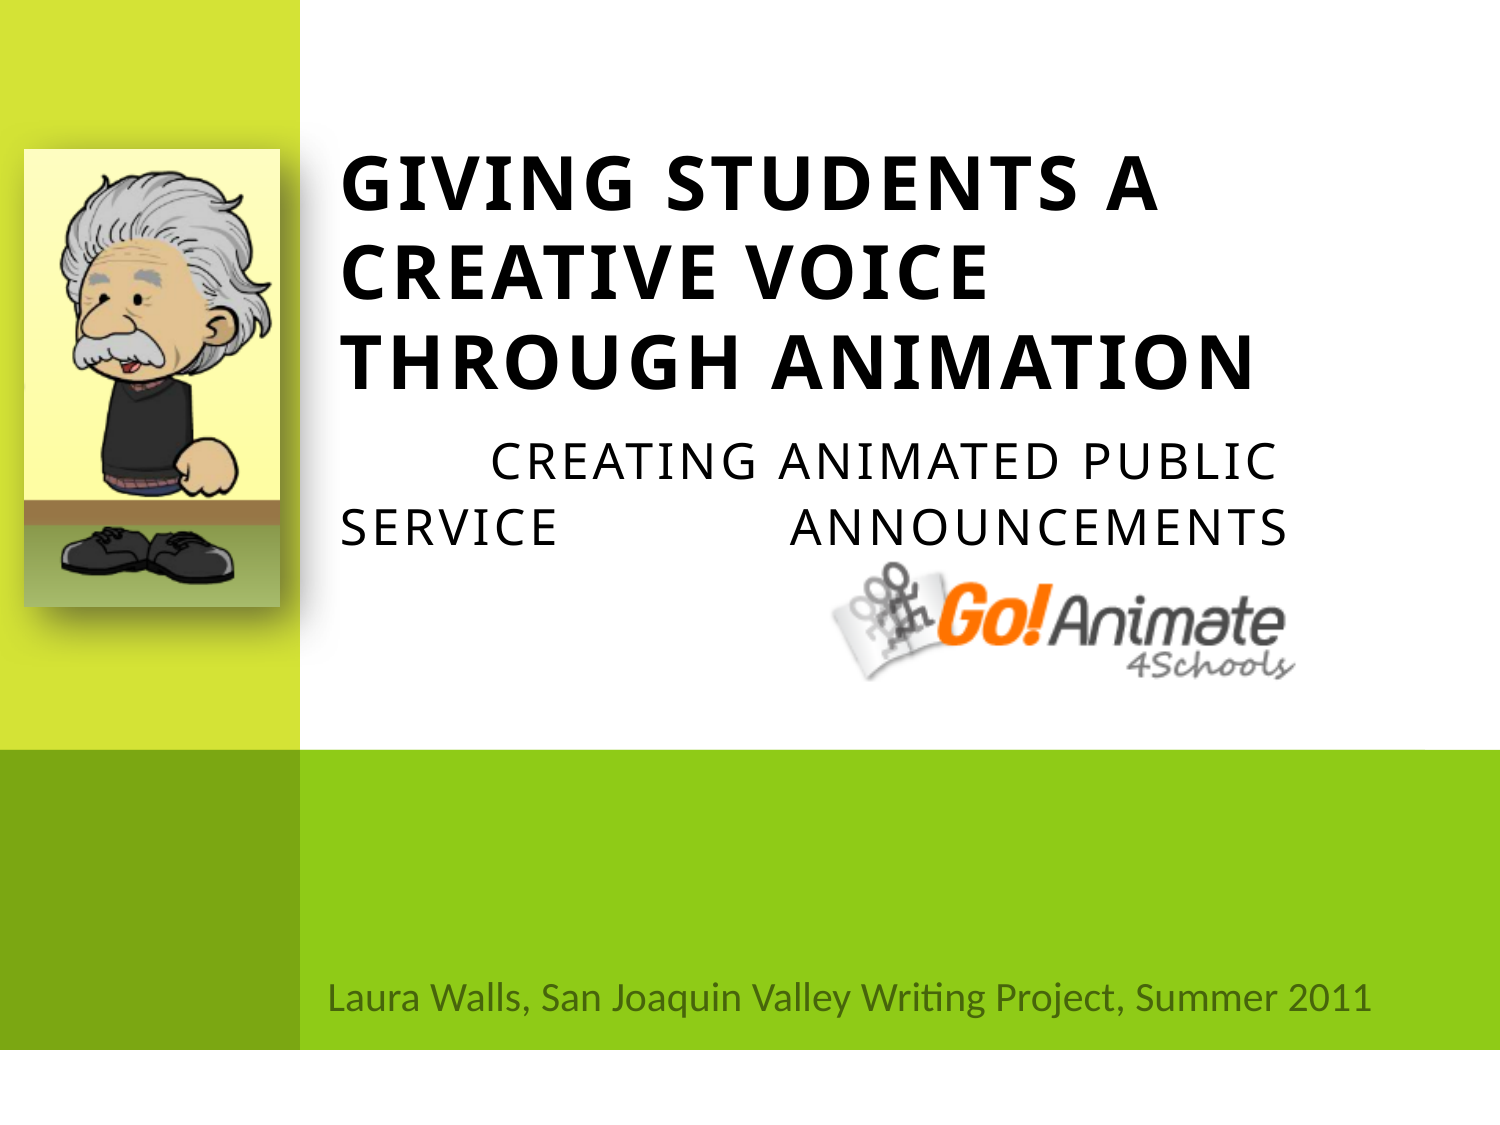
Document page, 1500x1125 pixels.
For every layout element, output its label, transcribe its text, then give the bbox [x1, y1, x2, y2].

subtitle Laura Walls, San Joaquin Valley Writing Project, Summer 2011 [312, 962, 1391, 1038]
title Giving Students a Creative Voice through Animation Creating Animated Public Service Announcements [324, 87, 1400, 563]
picture [774, 524, 1333, 701]
picture [24, 149, 280, 607]
